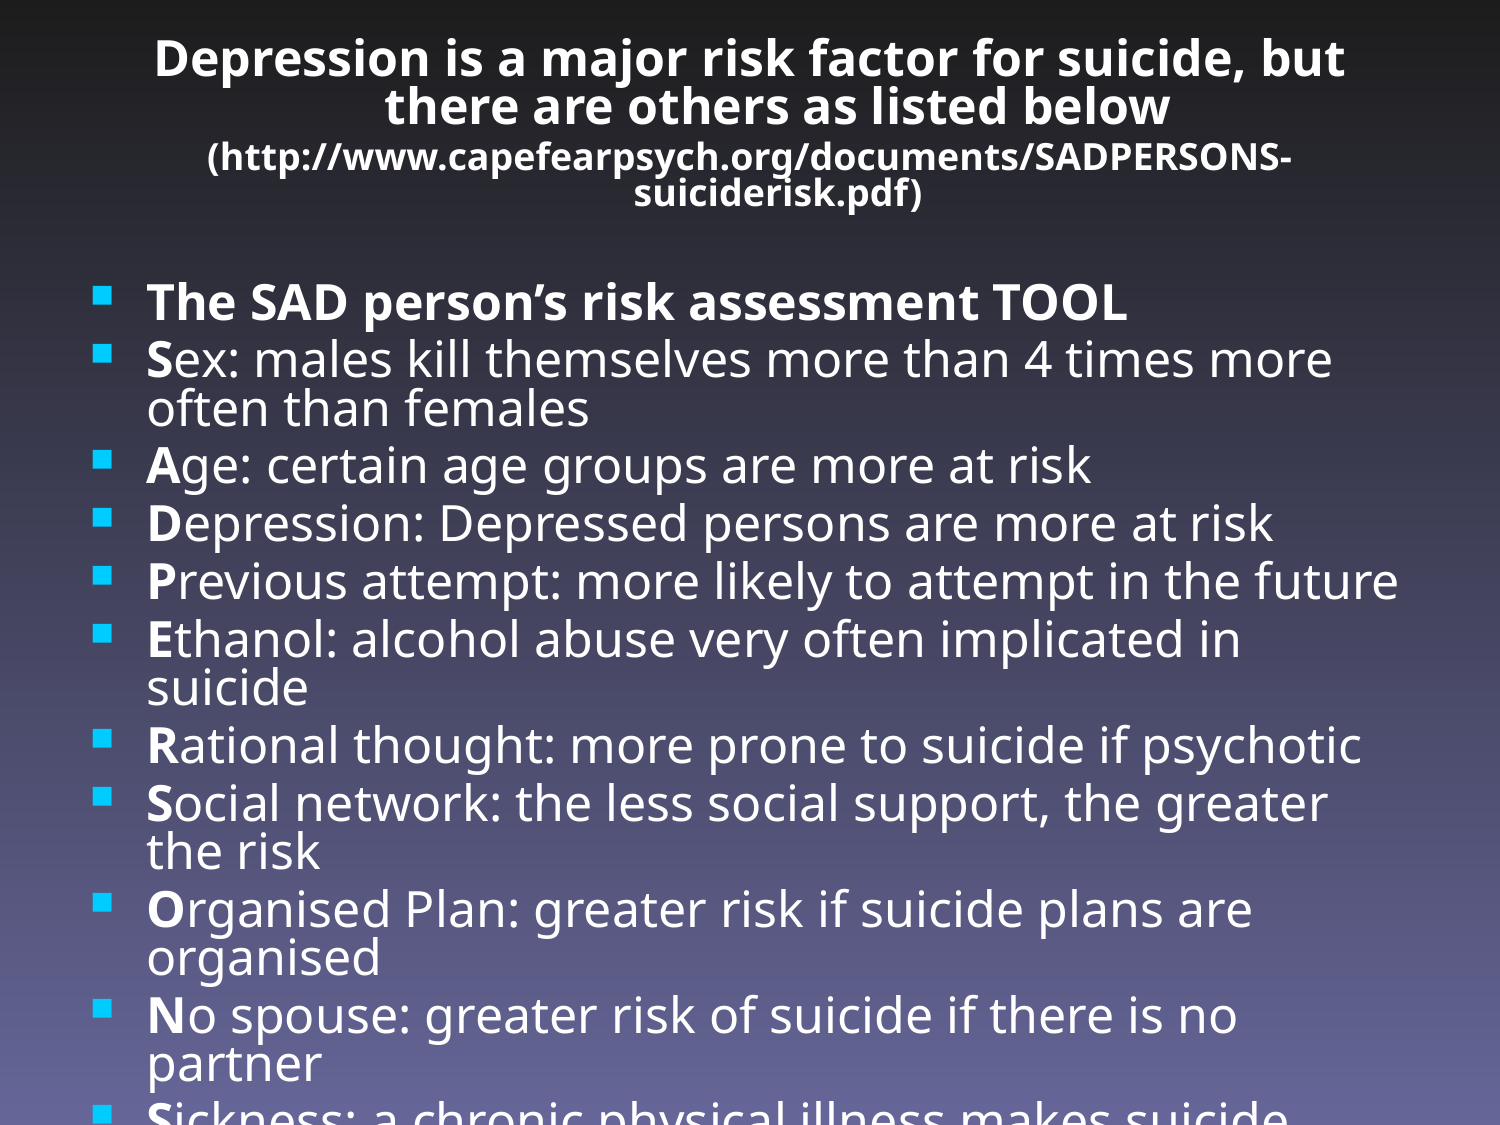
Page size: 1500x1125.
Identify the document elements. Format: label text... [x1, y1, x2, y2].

list Depression is a major risk factor for suicide, but there are others as listed below (http://www.capefearpsych.org/documents/SADPERSONS-suiciderisk.pdf) The SAD person’s risk assessment TOOL Sex: males kill themselves more than 4 times more often than females Age: certain age groups are more at risk Depression: Depressed persons are more at risk Previous attempt: more likely to attempt in the future Ethanol: alcohol abuse very often implicated in suicide Rational thought: more prone to suicide if psychotic Social network: the less social support, the greater the risk Organised Plan: greater risk if suicide plans are organised No spouse: greater risk of suicide if there is no partner Sickness: a chronic physical illness makes suicide more likely [74, 30, 1426, 1095]
